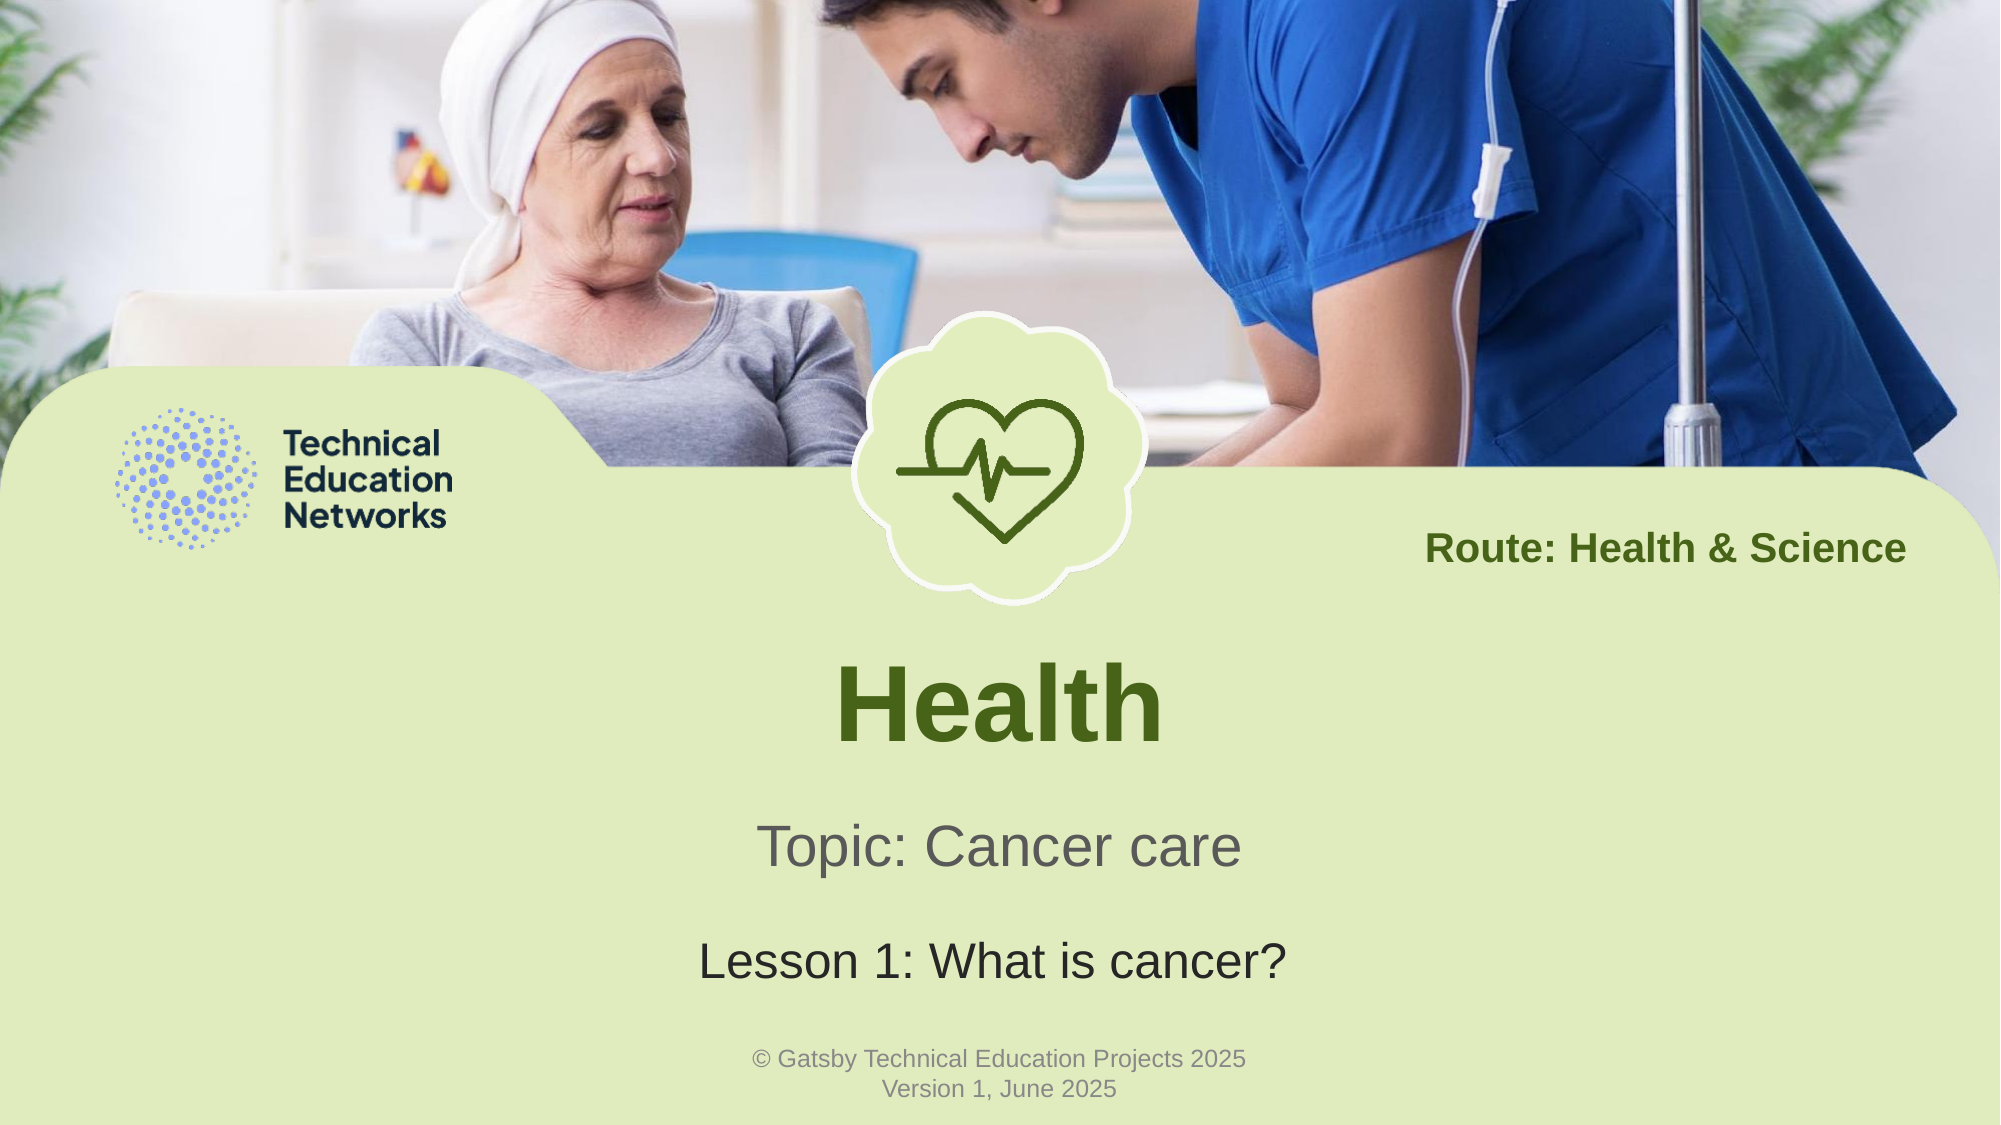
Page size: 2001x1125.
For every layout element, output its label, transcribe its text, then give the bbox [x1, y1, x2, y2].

picture [0, 0, 2000, 1125]
list Lesson 1: What is cancer? [249, 916, 1750, 992]
title Health [249, 629, 1750, 773]
subtitle Topic: Cancer care [249, 794, 1750, 891]
list Route: Health & Science [999, 509, 1923, 597]
